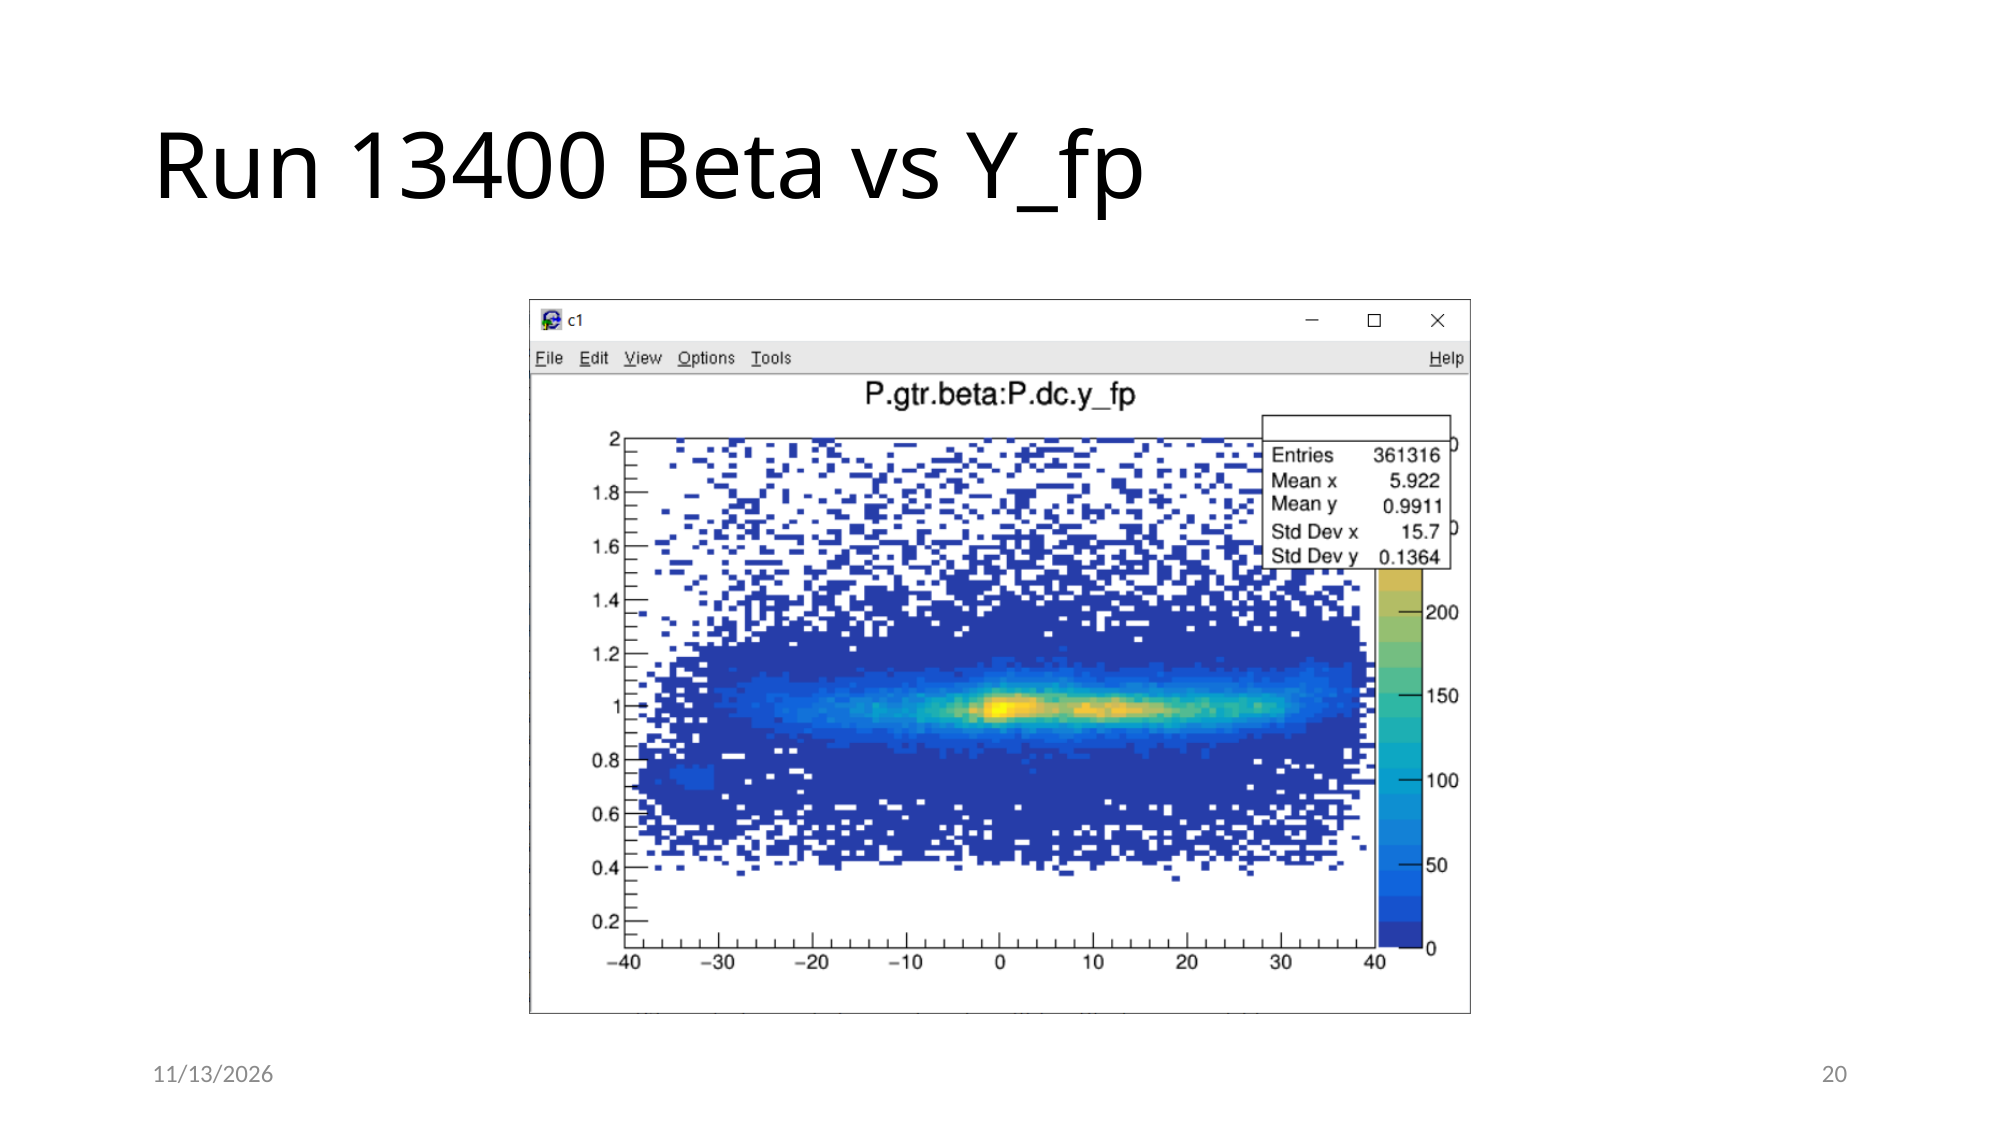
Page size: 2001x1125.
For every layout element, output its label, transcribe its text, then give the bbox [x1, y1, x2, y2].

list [529, 299, 1471, 1014]
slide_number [137, 1042, 588, 1103]
title Run 13400 Beta vs Y_fp [137, 59, 1863, 278]
slide_number 20 [1412, 1042, 1863, 1103]
